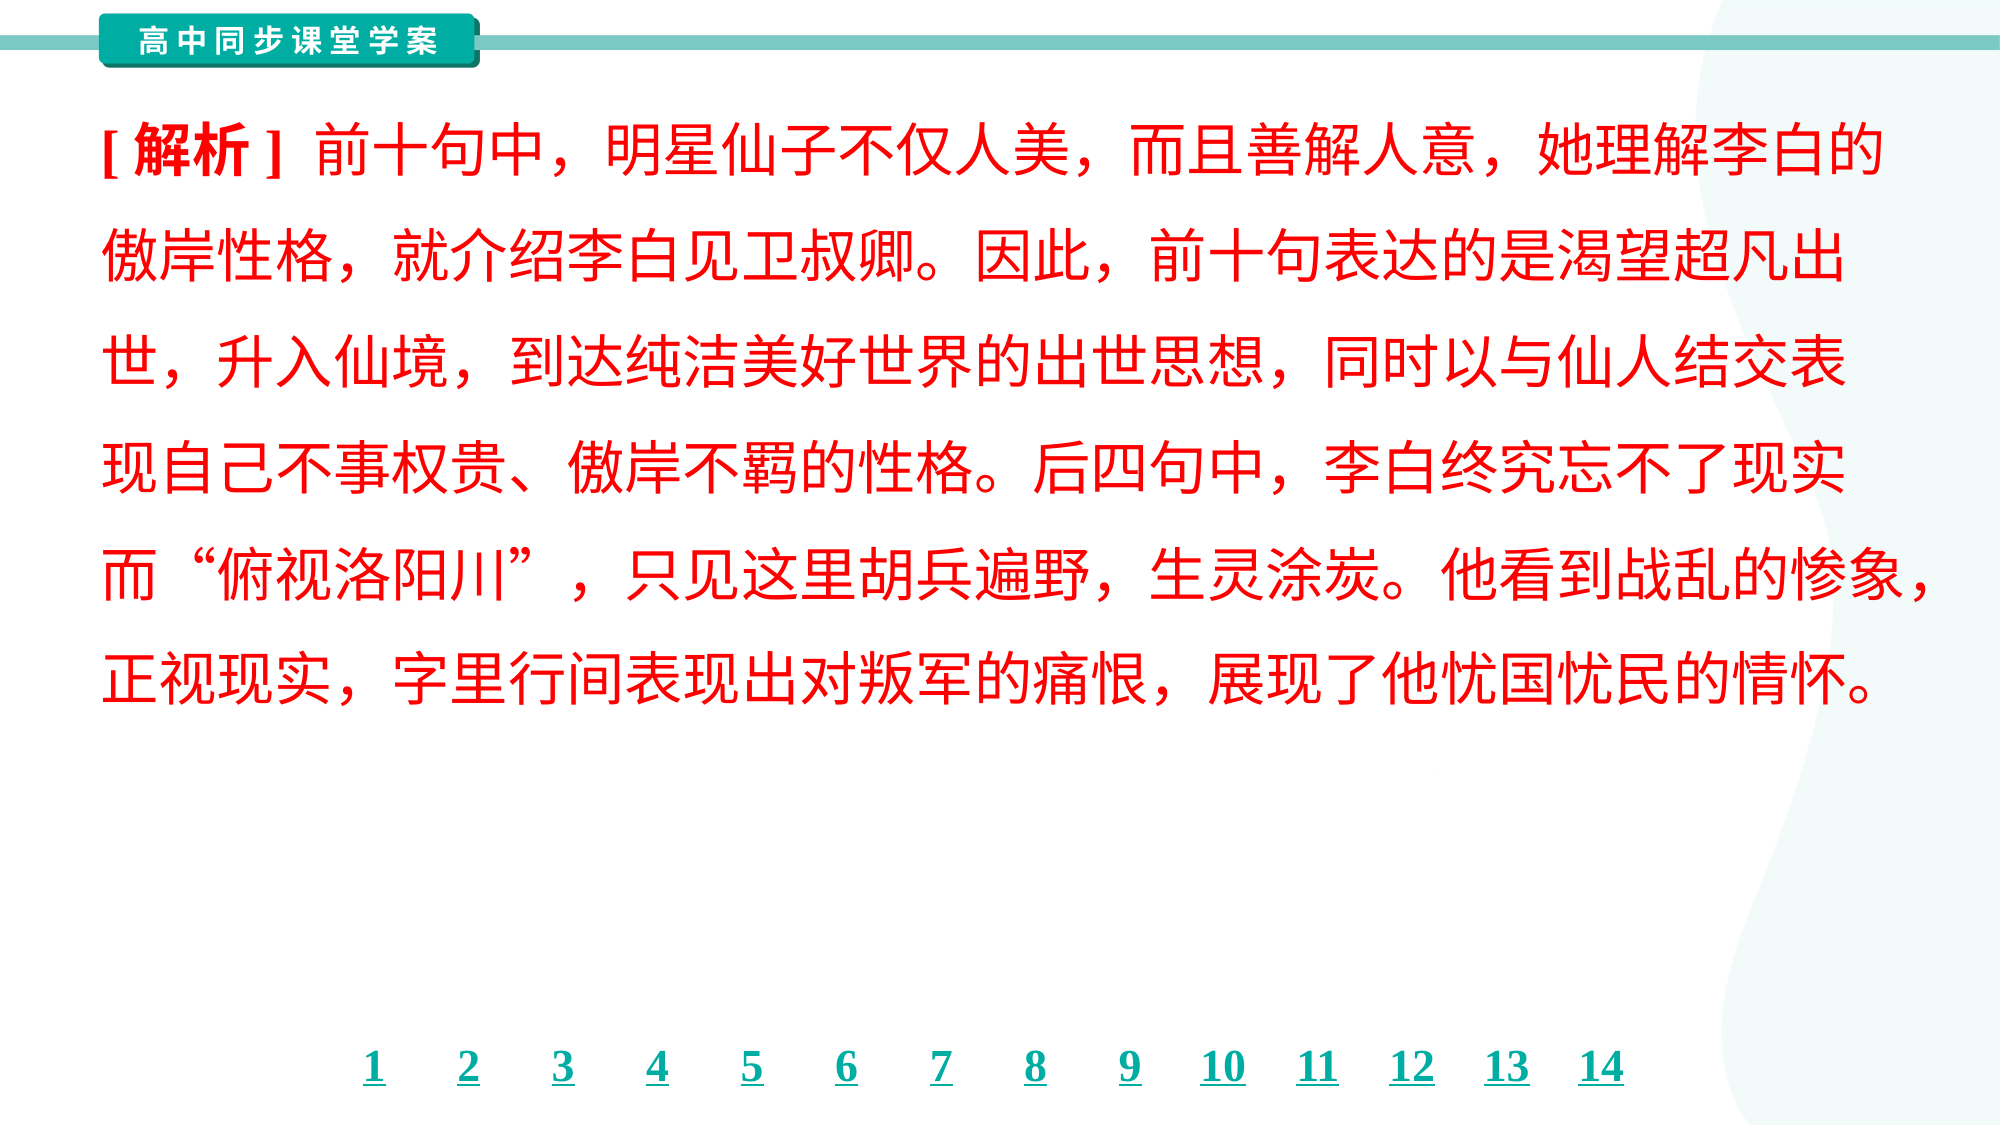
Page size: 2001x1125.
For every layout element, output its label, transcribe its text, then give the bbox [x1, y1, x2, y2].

text_box [解析] 前十句中，明星仙子不仅人美，而且善解人意，她理解李白的 傲岸性格，就介绍李白见卫叔卿。因此，前十句表达的是渴望超凡出 世，升入仙境，到达纯洁美好世界的出世思想，同时以与仙人结交表 现自己不事权贵、傲岸不羁的性格。后四句中，李白终究忘不了现实 而“俯视洛阳川”，只见这里胡兵遍野，生灵涂炭。他看到战乱的惨象， 正视现实，字里行间表现出对叛军的痛恨，展现了他忧国忧民的情怀。 [100, 76, 1899, 702]
picture [0, 0, 2000, 1125]
